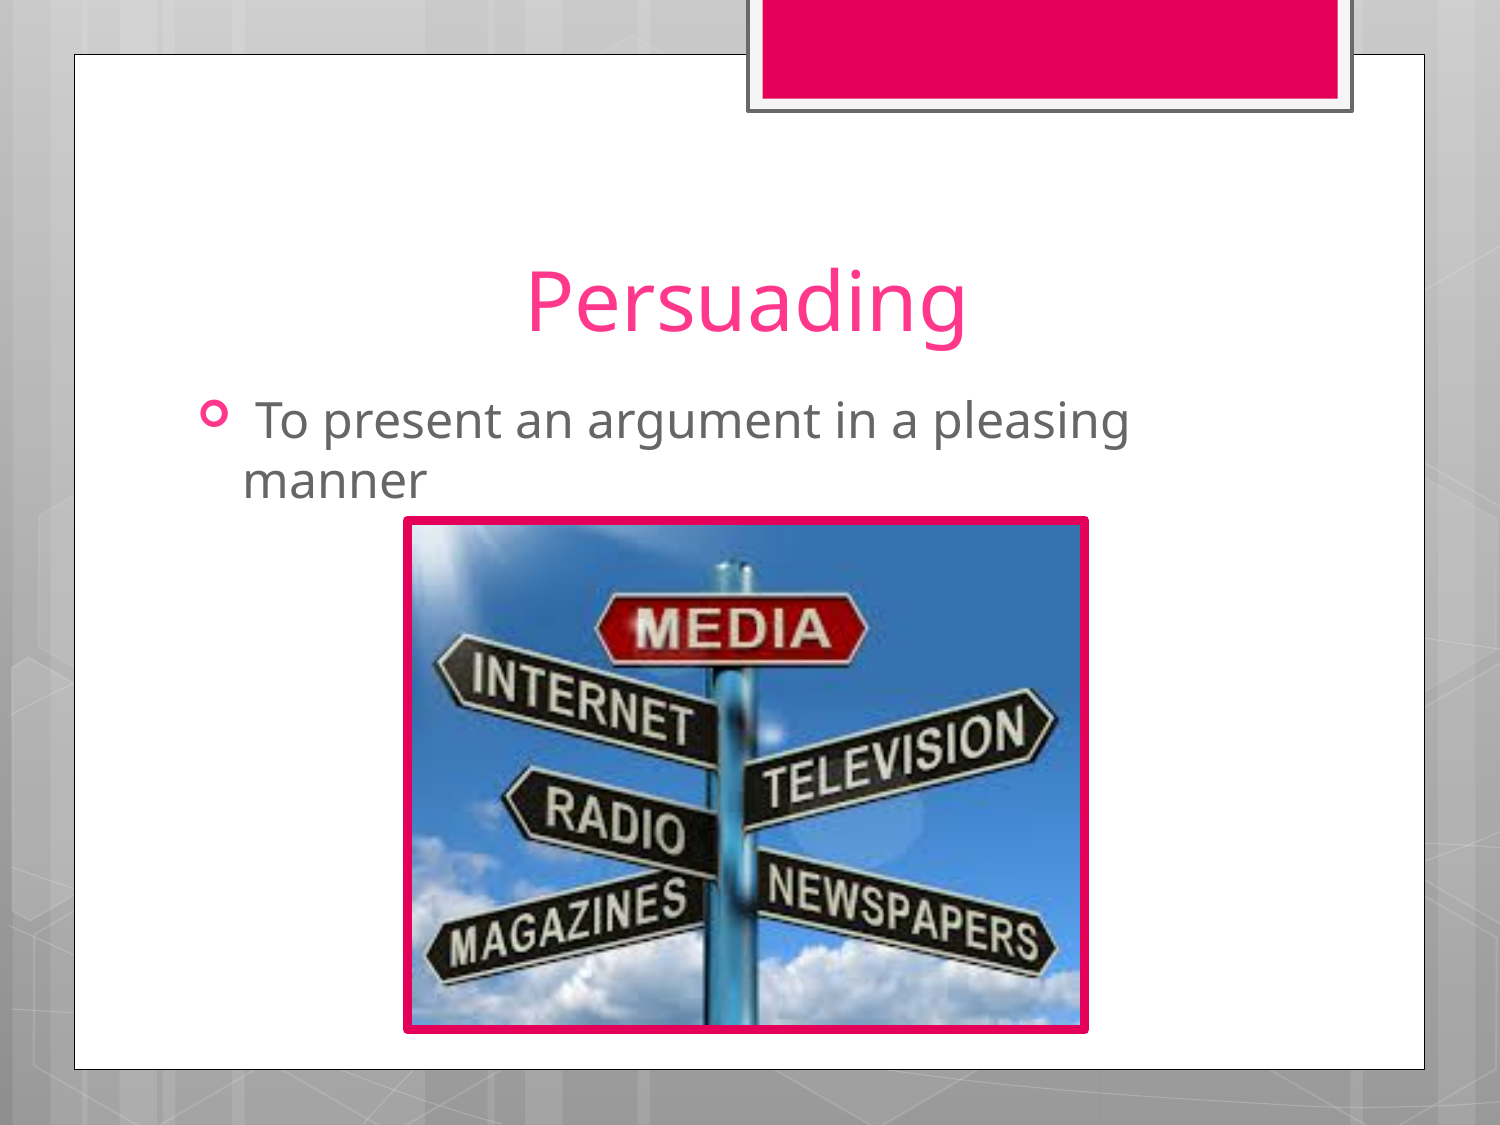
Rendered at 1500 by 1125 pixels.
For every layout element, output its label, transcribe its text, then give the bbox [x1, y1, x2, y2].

list To present an argument in a pleasing manner [171, 381, 1283, 957]
title Persuading [171, 168, 1324, 357]
picture [412, 524, 1081, 1026]
